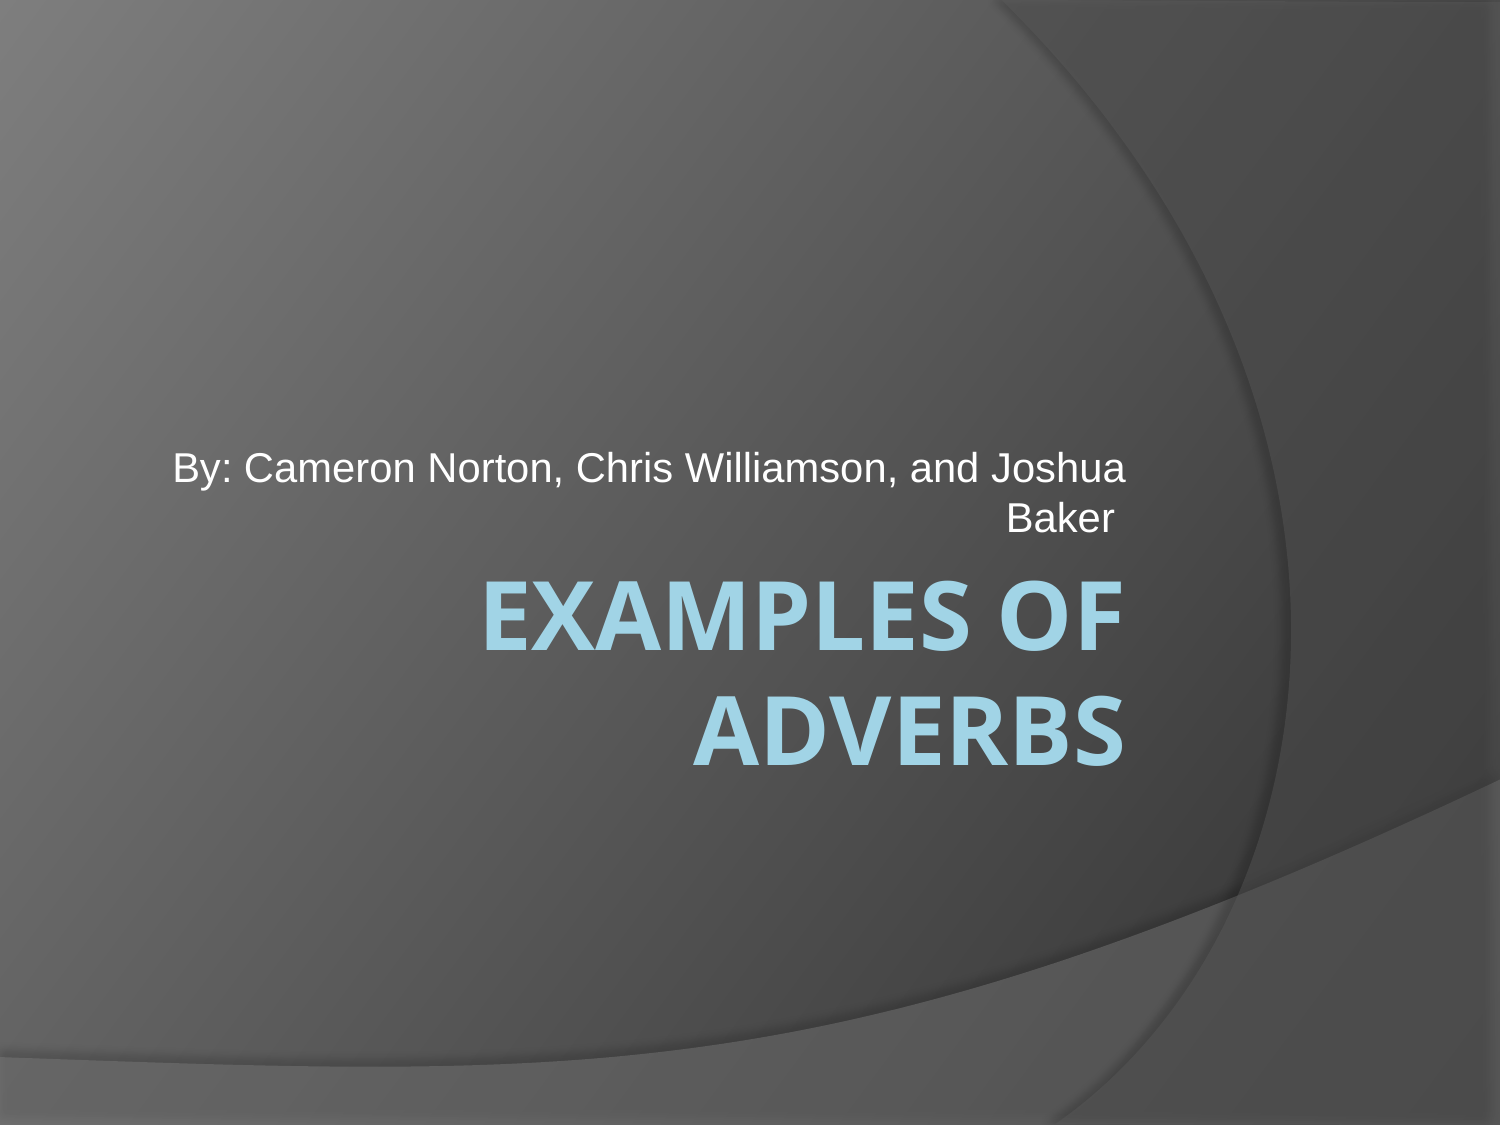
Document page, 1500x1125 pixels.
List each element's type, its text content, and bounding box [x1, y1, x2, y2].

subtitle By: Cameron Norton, Chris Williamson, and Joshua Baker [71, 253, 1134, 541]
title Examples of Adverbs [70, 547, 1134, 925]
